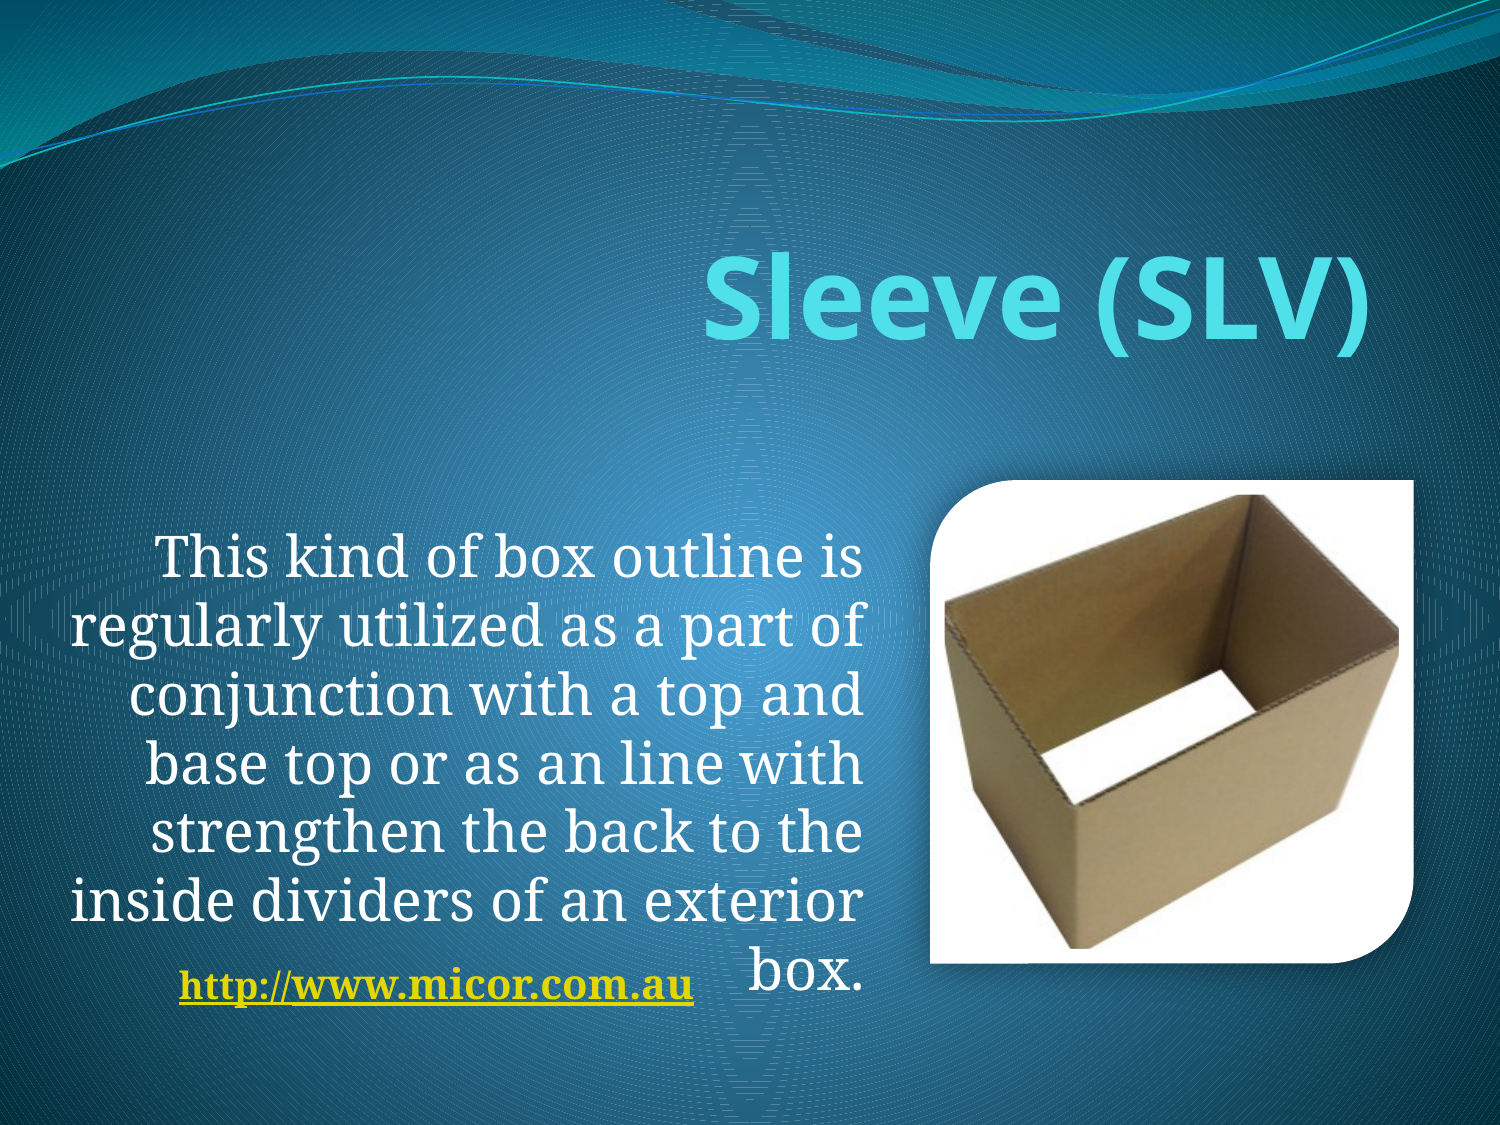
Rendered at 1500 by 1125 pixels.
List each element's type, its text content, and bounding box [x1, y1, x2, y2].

subtitle This kind of box outline is regularly utilized as a part of conjunction with a top and base top or as an line with strengthen the back to the inside dividers of an exterior box. [37, 512, 875, 1013]
text_box http://www.micor.com.au [164, 950, 709, 1022]
title Sleeve (SLV) [87, 224, 1376, 363]
picture [937, 487, 1407, 957]
